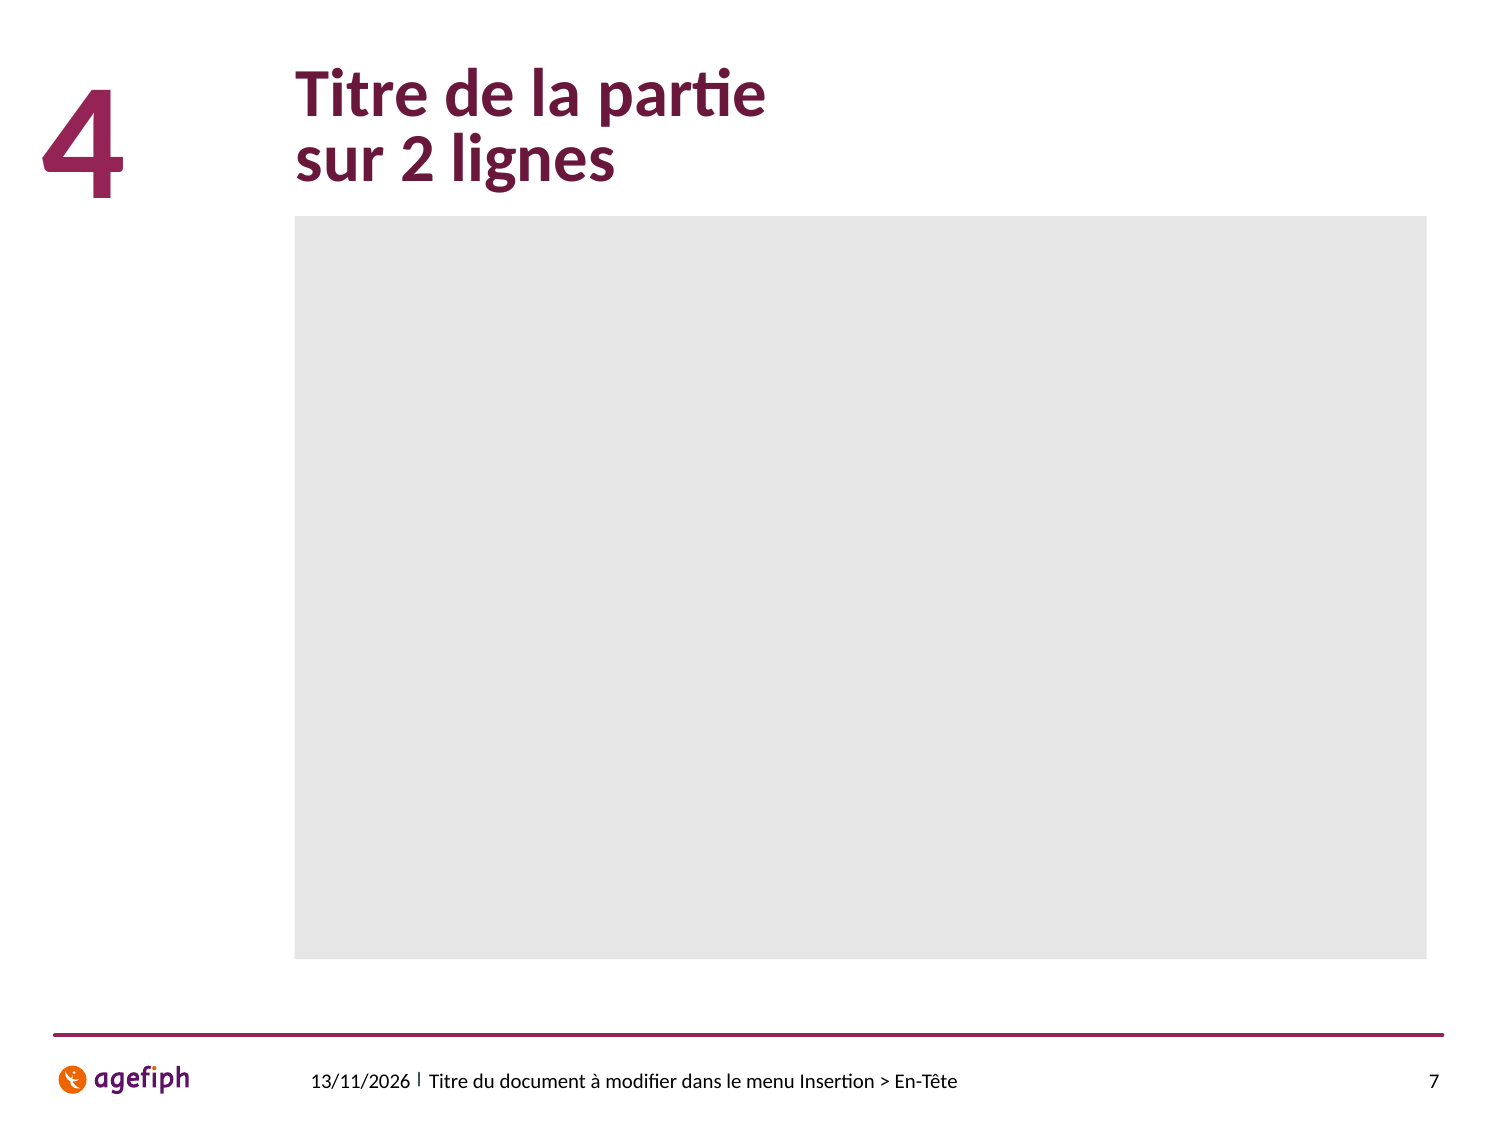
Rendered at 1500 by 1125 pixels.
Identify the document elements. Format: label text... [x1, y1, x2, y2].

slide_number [254, 1051, 414, 1111]
title Titre de la partie sur 2 lignes [280, 71, 1427, 187]
list 4 [41, 43, 249, 201]
footer Titre du document à modifier dans le menu Insertion > En-Tête [414, 1051, 1086, 1111]
text_box [294, 215, 1428, 960]
slide_number 7 [1116, 1051, 1455, 1111]
